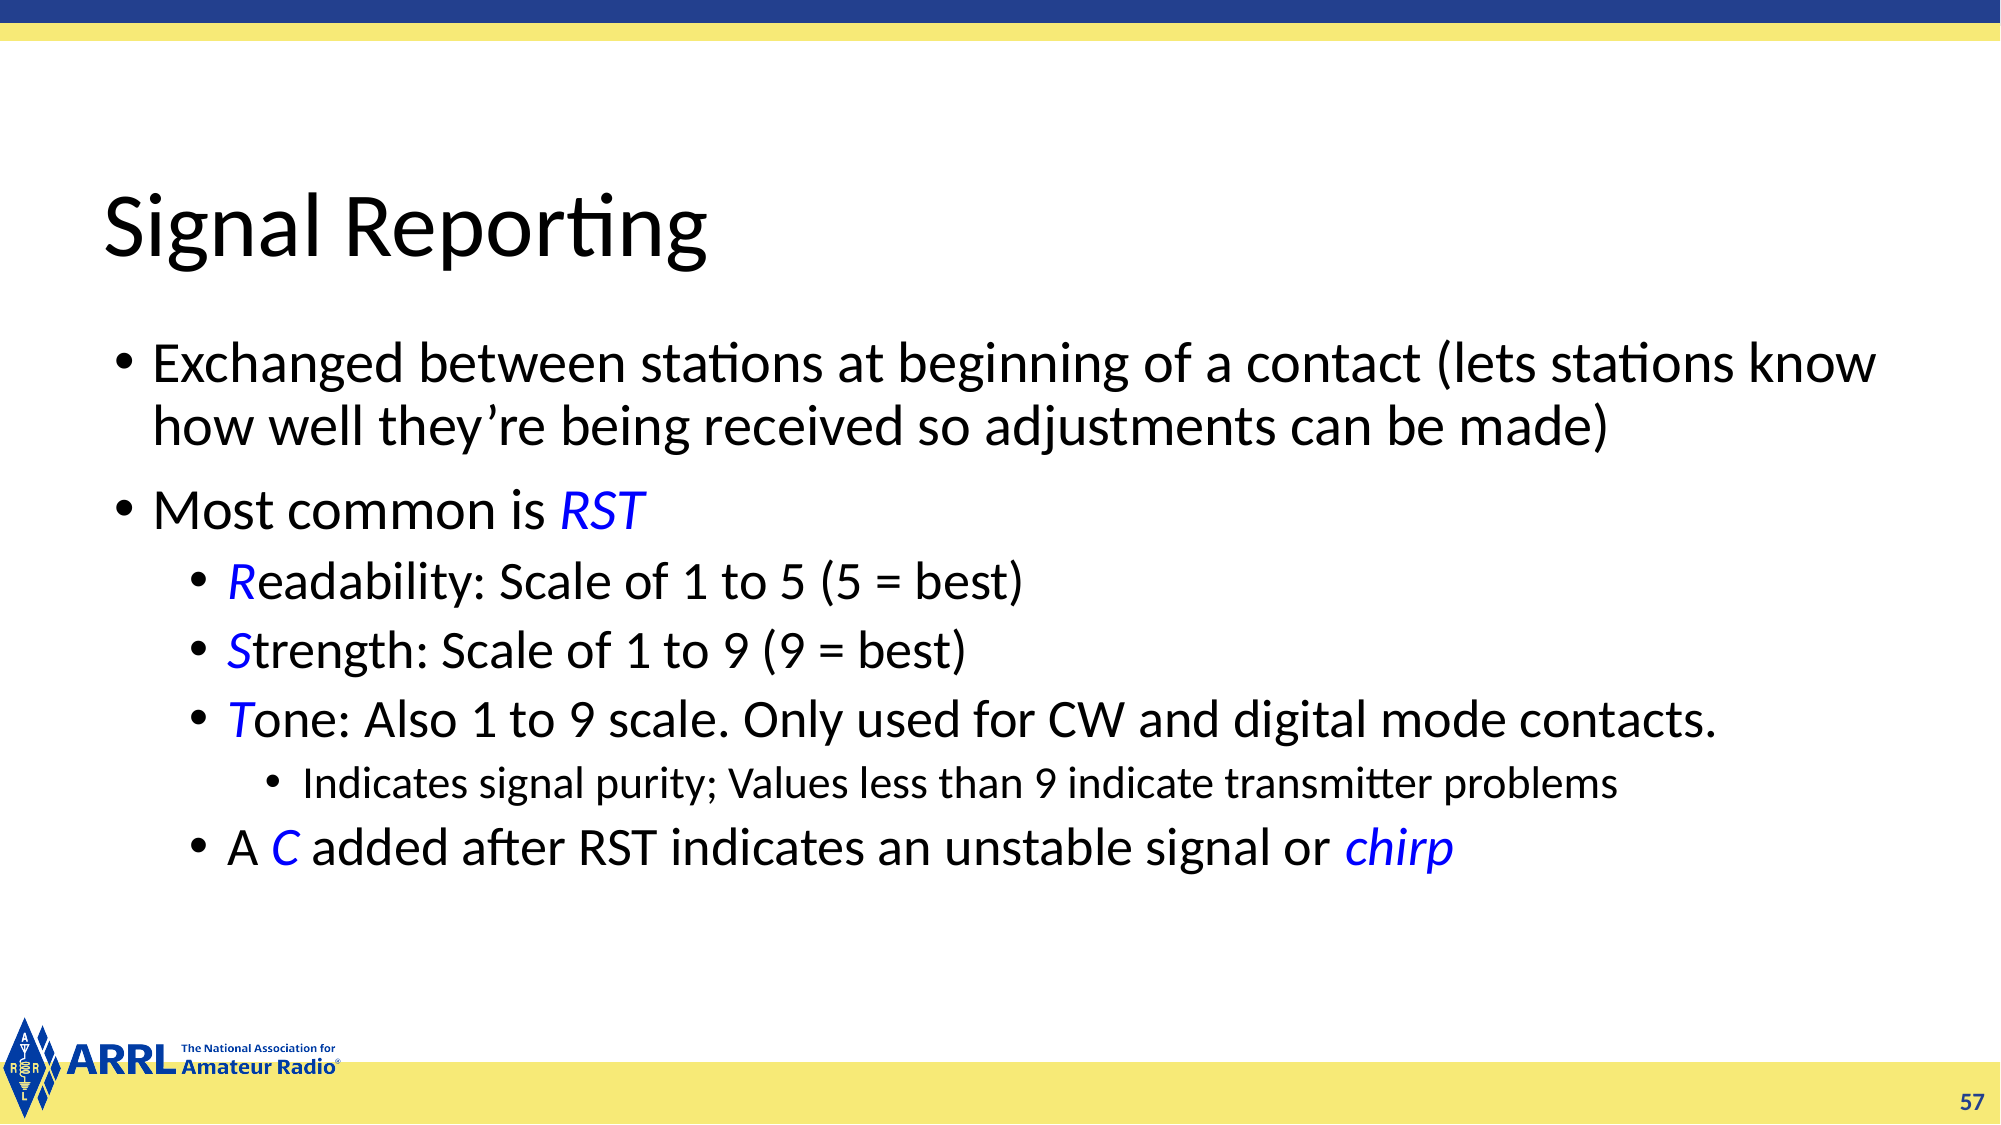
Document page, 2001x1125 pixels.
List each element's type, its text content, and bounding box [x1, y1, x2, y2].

list Exchanged between stations at beginning of a contact (lets stations know how well they’re being received so adjustments can be made) Most common is RST Readability: Scale of 1 to 5 (5 = best) Strength: Scale of 1 to 9 (9 = best) Tone: Also 1 to 9 scale. Only used for CW and digital mode contacts. Indicates signal purity; Values less than 9 indicate transmitter problems A C added after RST indicates an unstable signal or chirp [99, 324, 1900, 1062]
title Signal Reporting [88, 170, 1889, 314]
picture [1, 1015, 342, 1121]
